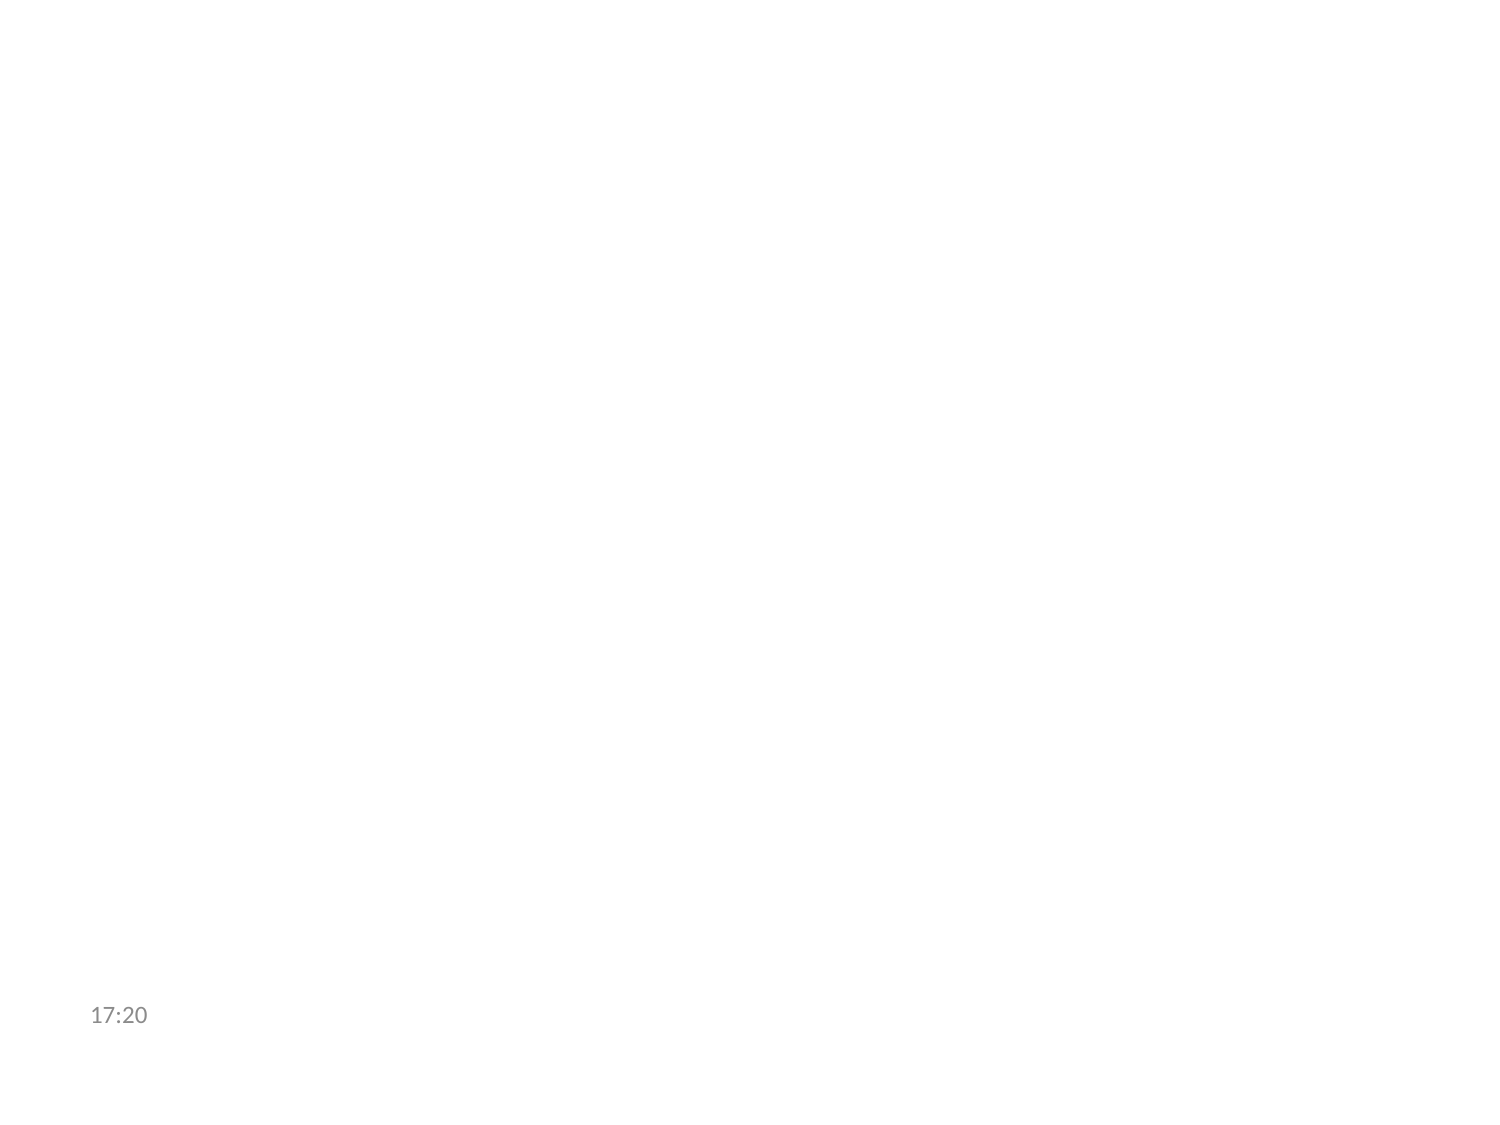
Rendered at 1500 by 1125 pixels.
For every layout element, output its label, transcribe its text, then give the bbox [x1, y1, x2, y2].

text_box 15:35 [75, 983, 425, 1044]
